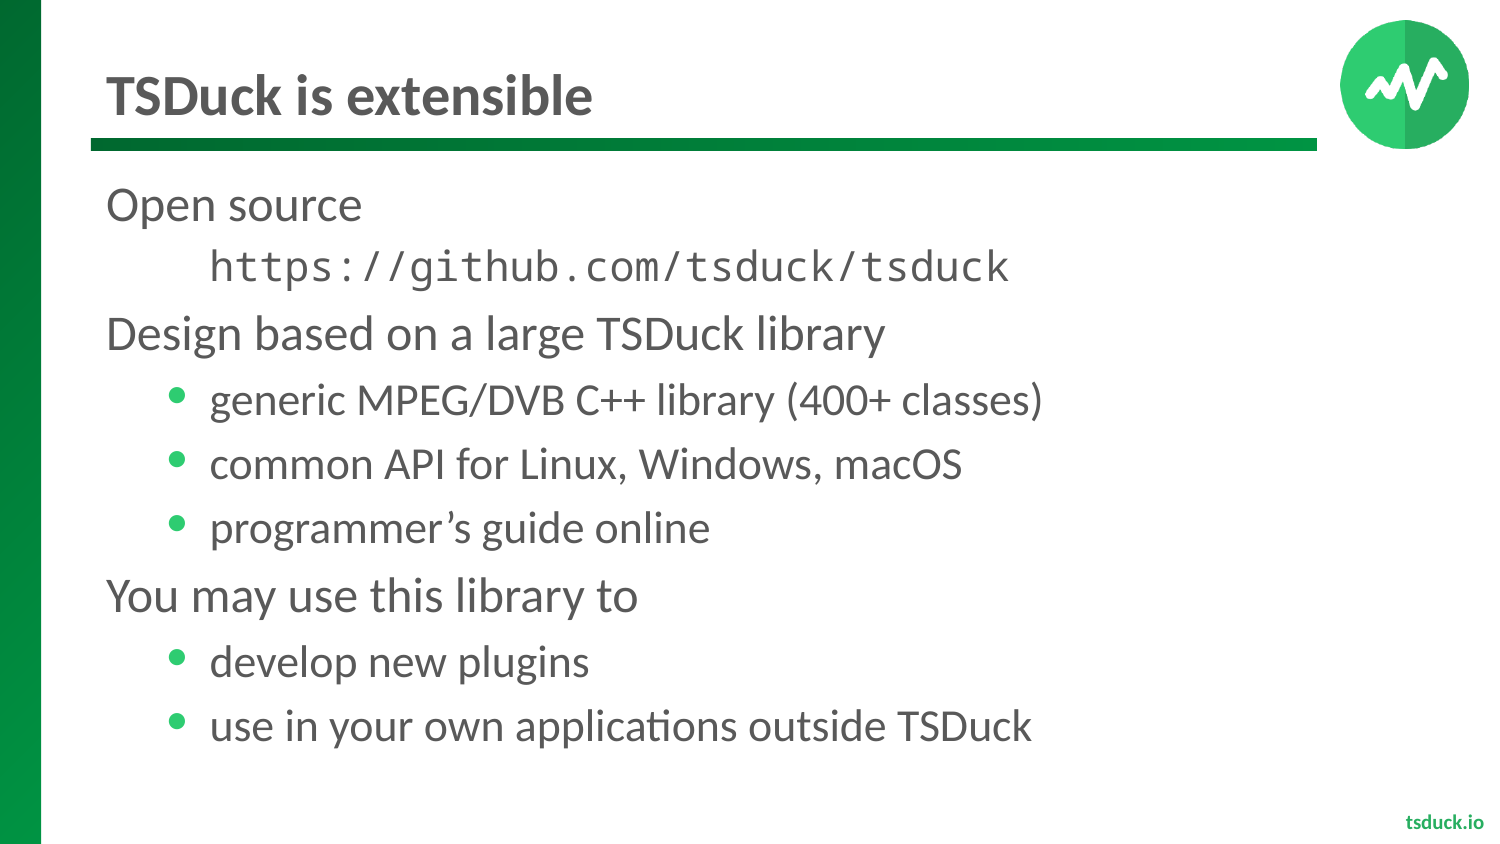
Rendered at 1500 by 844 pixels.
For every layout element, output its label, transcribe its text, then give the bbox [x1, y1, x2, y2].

title TSDuck is extensible [91, 38, 1333, 146]
picture [1340, 20, 1469, 149]
list Open source https://github.com/tsduck/tsduck Design based on a large TSDuck library generic MPEG/DVB C++ library (400+ classes) common API for Linux, Windows, macOS programmer’s guide online You may use this library to develop new plugins use in your own applications outside TSDuck [91, 164, 1454, 759]
